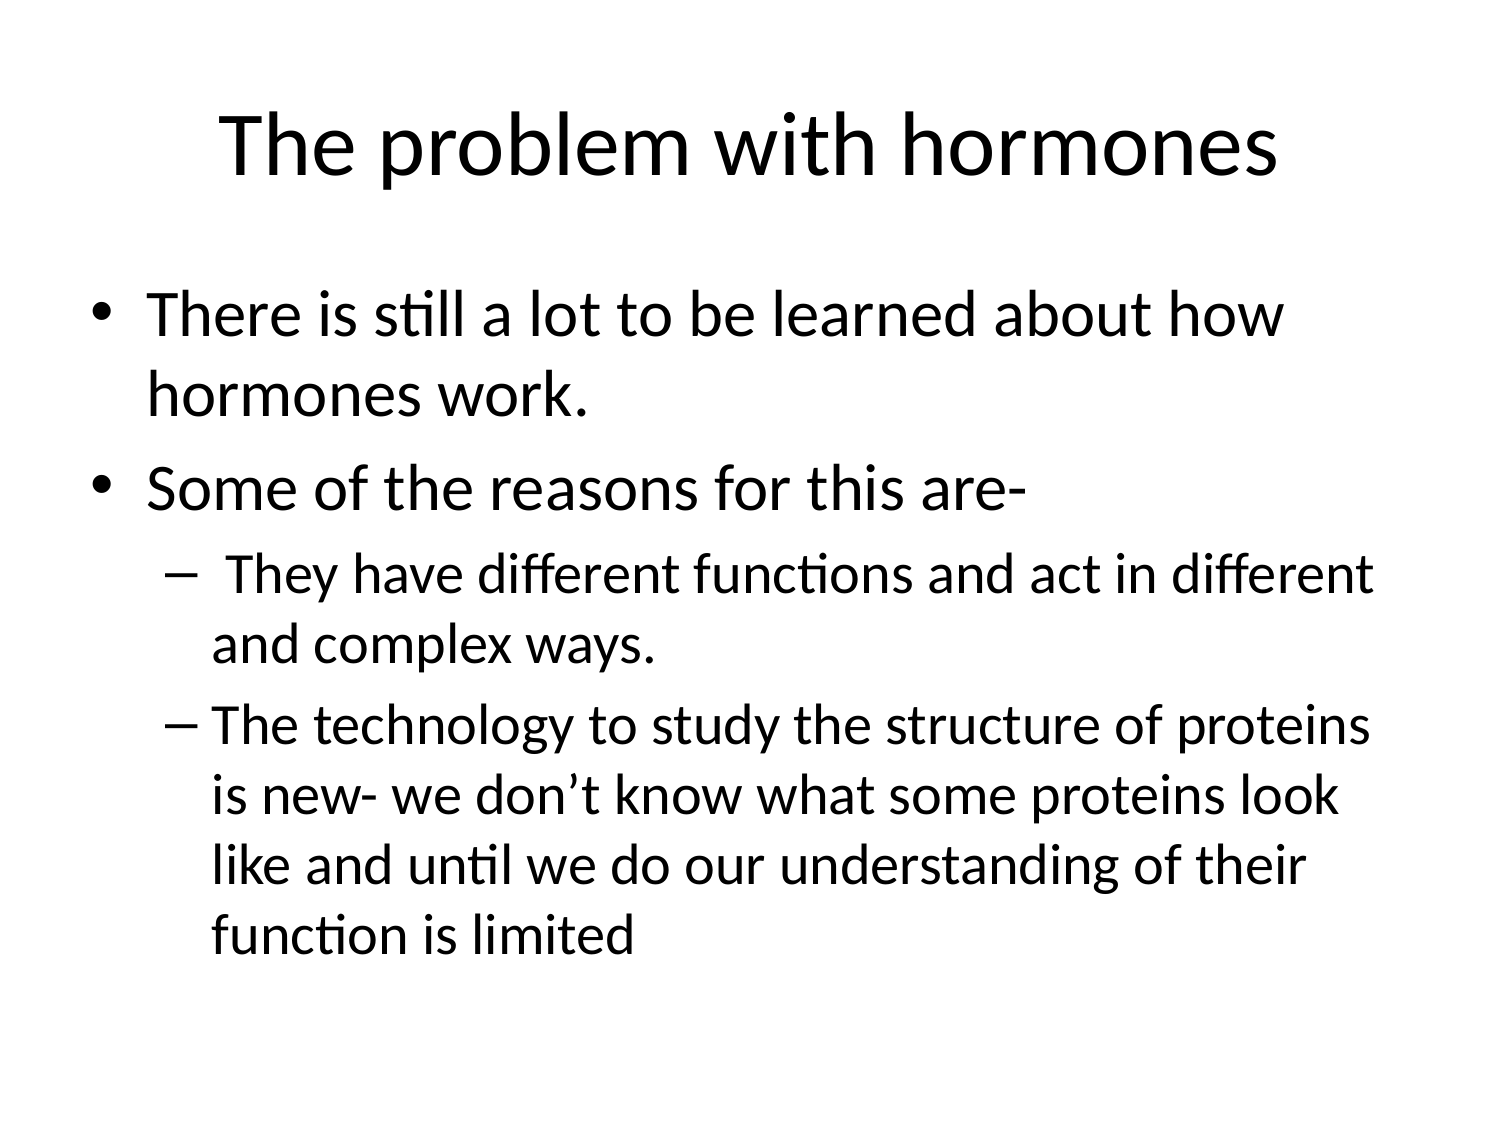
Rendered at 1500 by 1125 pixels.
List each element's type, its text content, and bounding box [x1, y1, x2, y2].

list There is still a lot to be learned about how hormones work. Some of the reasons for this are- They have different functions and act in different and complex ways. The technology to study the structure of proteins is new- we don’t know what some proteins look like and until we do our understanding of their function is limited [75, 262, 1425, 1005]
title The problem with hormones [75, 45, 1425, 233]
